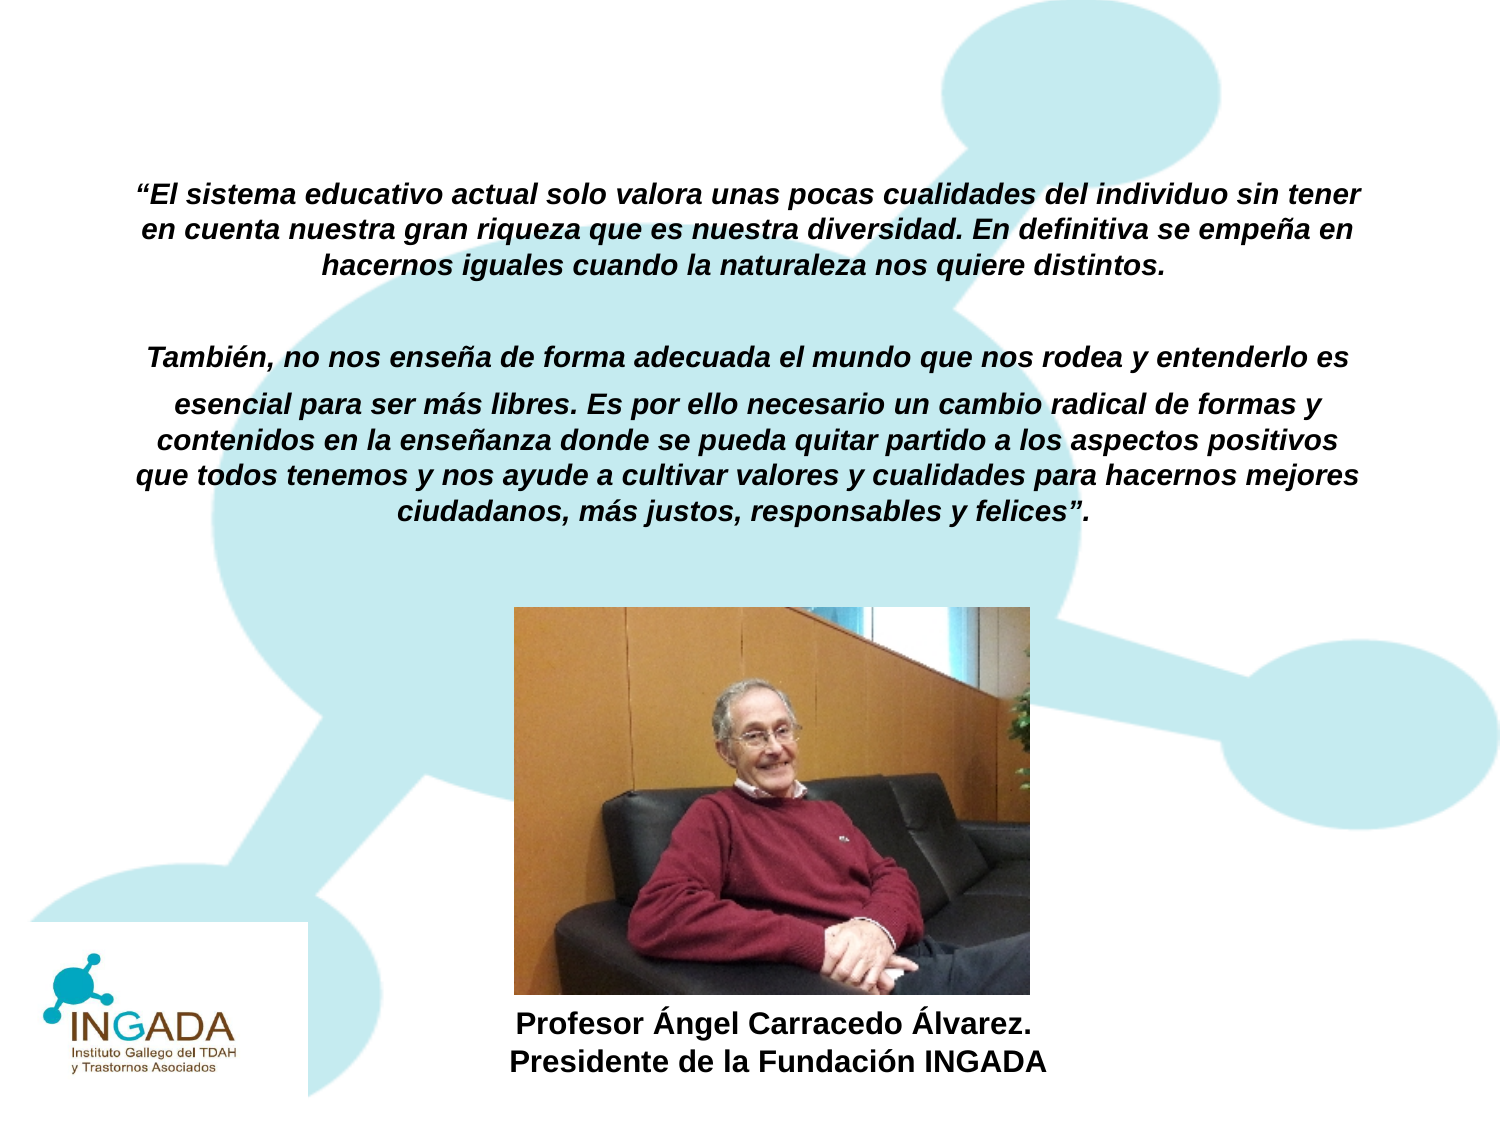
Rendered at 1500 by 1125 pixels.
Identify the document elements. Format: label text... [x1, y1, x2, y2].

picture [0, 0, 1500, 1125]
text_box Profesor Ángel Carracedo Álvarez. Presidente de la Fundación INGADA [313, 996, 1320, 1124]
title “El sistema educativo actual solo valora unas pocas cualidades del individuo sin tener en cuenta nuestra gran riqueza que es nuestra diversidad. En definitiva se empeña en hacernos iguales cuando la naturaleza nos quiere distintos. También, no nos enseña de forma adecuada el mundo que nos rodea y entenderlo es esencial para ser más libres. Es por ello necesario un cambio radical de formas y contenidos en la enseñanza donde se pueda quitar partido a los aspectos positivos que todos tenemos y nos ayude a cultivar valores y cualidades para hacernos mejores ciudadanos, más justos, responsables y felices”. [124, 130, 1373, 536]
